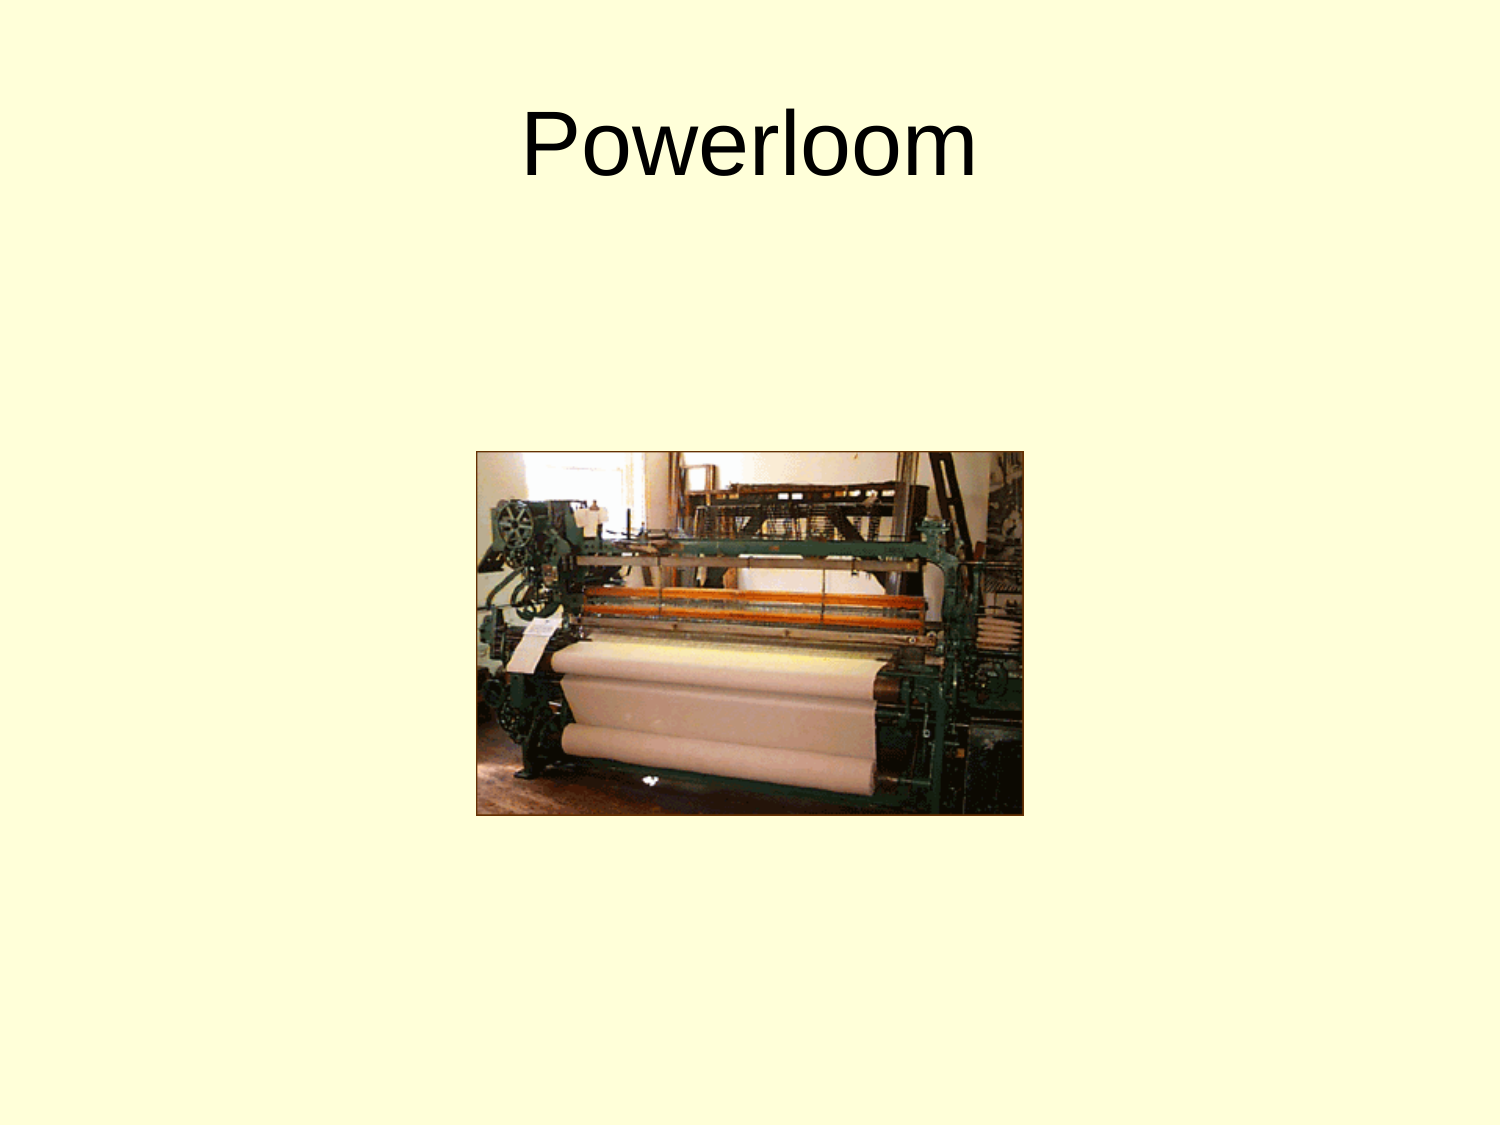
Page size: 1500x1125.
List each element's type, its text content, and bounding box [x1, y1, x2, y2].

title Powerloom [75, 45, 1425, 233]
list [476, 451, 1024, 816]
